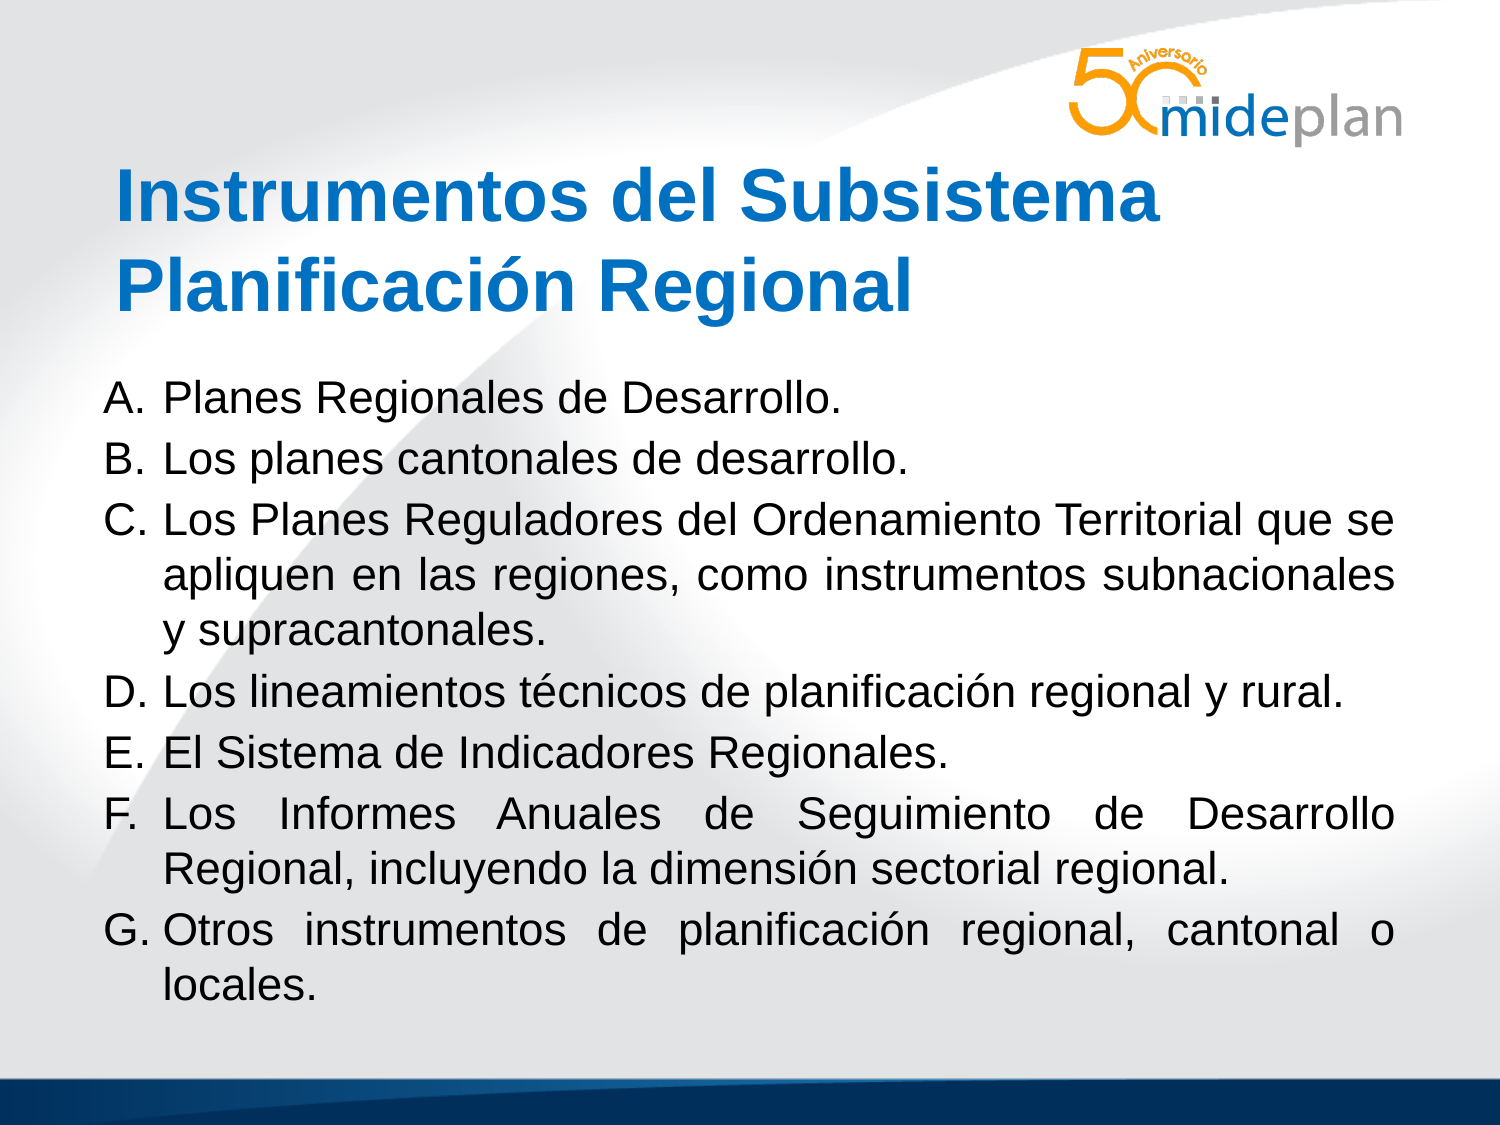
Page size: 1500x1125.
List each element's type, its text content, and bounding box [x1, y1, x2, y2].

picture [1045, 30, 1425, 150]
text_box Planes Regionales de Desarrollo. Los planes cantonales de desarrollo. Los Planes Reguladores del Ordenamiento Territorial que se apliquen en las regiones, como instrumentos subnacionales y supracantonales. Los lineamientos técnicos de planificación regional y rural. El Sistema de Indicadores Regionales. Los Informes Anuales de Seguimiento de Desarrollo Regional, incluyendo la dimensión sectorial regional. Otros instrumentos de planificación regional, cantonal o locales. [88, 360, 1412, 1079]
picture [0, 1070, 1500, 1125]
text_box Instrumentos del Subsistema Planificación Regional [100, 184, 1500, 289]
